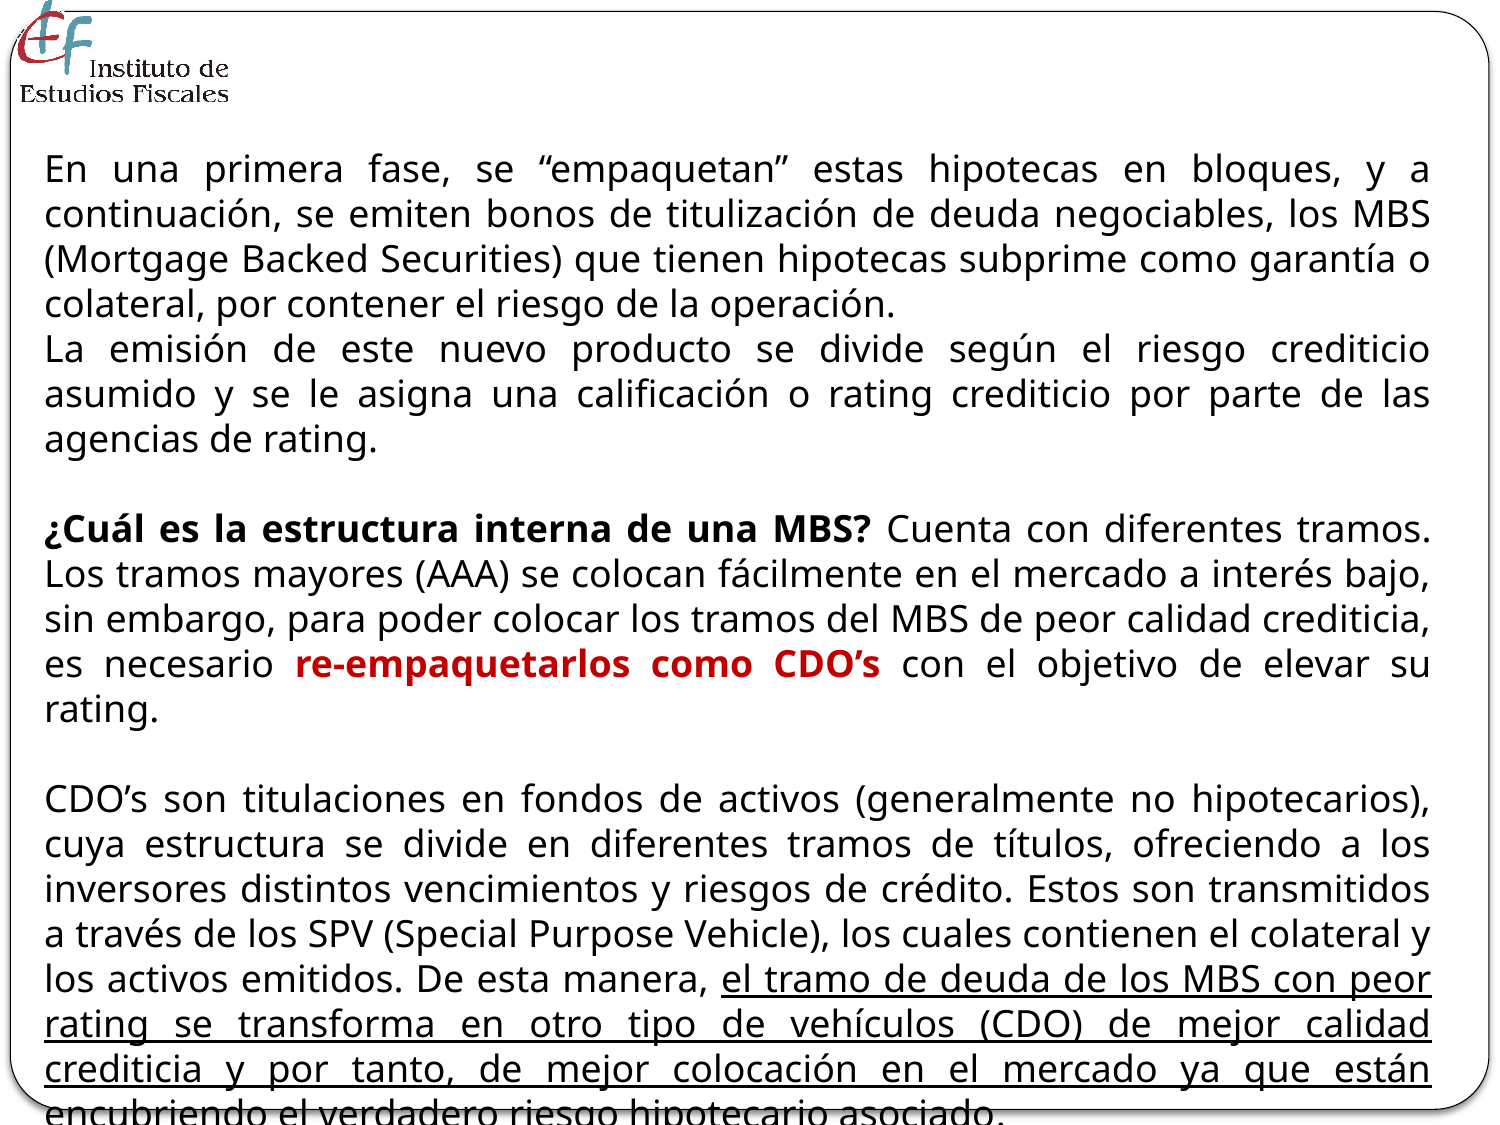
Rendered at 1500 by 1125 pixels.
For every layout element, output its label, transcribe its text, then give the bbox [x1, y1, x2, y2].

picture [17, 0, 228, 102]
text_box En una primera fase, se “empaquetan” estas hipotecas en bloques, y a continuación, se emiten bonos de titulización de deuda negociables, los MBS (Mortgage Backed Securities) que tienen hipotecas subprime como garantía o colateral, por contener el riesgo de la operación. La emisión de este nuevo producto se divide según el riesgo crediticio asumido y se le asigna una calificación o rating crediticio por parte de las agencias de rating. ¿Cuál es la estructura interna de una MBS? Cuenta con diferentes tramos. Los tramos mayores (AAA) se colocan fácilmente en el mercado a interés bajo, sin embargo, para poder colocar los tramos del MBS de peor calidad crediticia, es necesario re-empaquetarlos como CDO’s con el objetivo de elevar su rating. CDO’s son titulaciones en fondos de activos (generalmente no hipotecarios), cuya estructura se divide en diferentes tramos de títulos, ofreciendo a los inversores distintos vencimientos y riesgos de crédito. Estos son transmitidos a través de los SPV (Special Purpose Vehicle), los cuales contienen el colateral y los activos emitidos. De esta manera, el tramo de deuda de los MBS con peor rating se transforma en otro tipo de vehículos (CDO) de mejor calidad crediticia y por tanto, de mejor colocación en el mercado ya que están encubriendo el verdadero riesgo hipotecario asociado. [29, 137, 1447, 1125]
